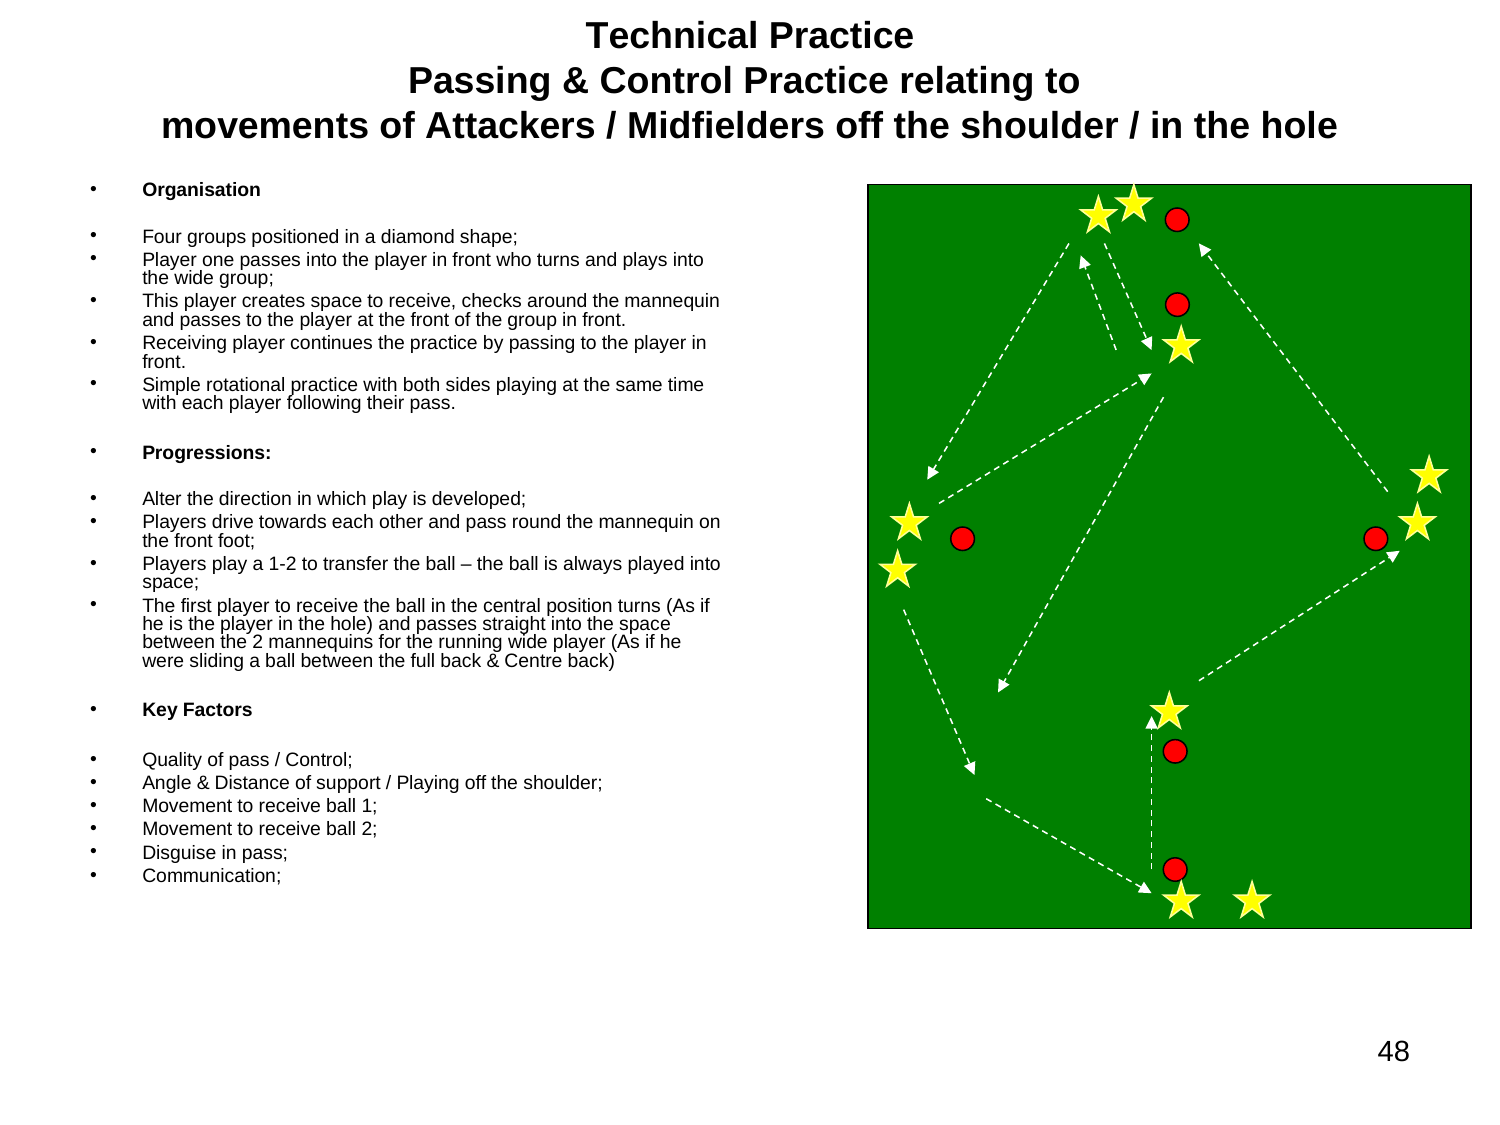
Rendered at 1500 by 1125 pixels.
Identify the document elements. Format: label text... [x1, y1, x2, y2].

text_box [1163, 739, 1187, 763]
text_box [998, 678, 1010, 693]
text_box [868, 184, 1471, 929]
text_box [1151, 692, 1187, 728]
text_box [950, 527, 975, 551]
text_box [1163, 326, 1199, 362]
text_box [1385, 550, 1400, 563]
text_box [1137, 373, 1152, 386]
text_box [891, 503, 928, 539]
text_box [1163, 857, 1187, 882]
text_box <number> [1074, 1024, 1425, 1103]
title Technical Practice Passing & Control Practice relating to movements of Attackers / Midfielders off the shoulder / in the hole [75, 0, 1425, 173]
text_box [963, 761, 976, 775]
text_box [1116, 184, 1152, 220]
text_box [1234, 881, 1270, 917]
text_box [1165, 208, 1190, 232]
text_box [1145, 716, 1158, 736]
text_box [1163, 881, 1199, 917]
text_box [1399, 503, 1436, 539]
text_box [927, 463, 939, 480]
text_box [1079, 255, 1091, 270]
text_box [879, 550, 916, 587]
text_box [1198, 243, 1212, 258]
text_box [1364, 527, 1388, 551]
text_box [1080, 196, 1117, 232]
list Organisation Four groups positioned in a diamond shape; Player one passes into the player in front who turns and plays into the wide group; This player creates space to receive, checks around the mannequin and passes to the player at the front of the group in front. Receiving player continues the practice by passing to the player in front. Simple rotational practice with both sides playing at the same time with each player following their pass. Progressions: Alter the direction in which play is developed; Players drive towards each other and pass round the mannequin on the front foot; Players play a 1-2 to transfer the ball – the ball is always played into space; The first player to receive the ball in the central position turns (As if he is the player in the hole) and passes straight into the space between the 2 mannequins for the running wide player (As if he were sliding a ball between the full back & Centre back) Key Factors Quality of pass / Control; Angle & Distance of support / Playing off the shoulder; Movement to receive ball 1; Movement to receive ball 2; Disguise in pass; Communication; [75, 174, 738, 917]
text_box [1165, 292, 1190, 317]
text_box [1137, 881, 1152, 894]
text_box [1411, 456, 1447, 492]
text_box [1140, 335, 1153, 351]
